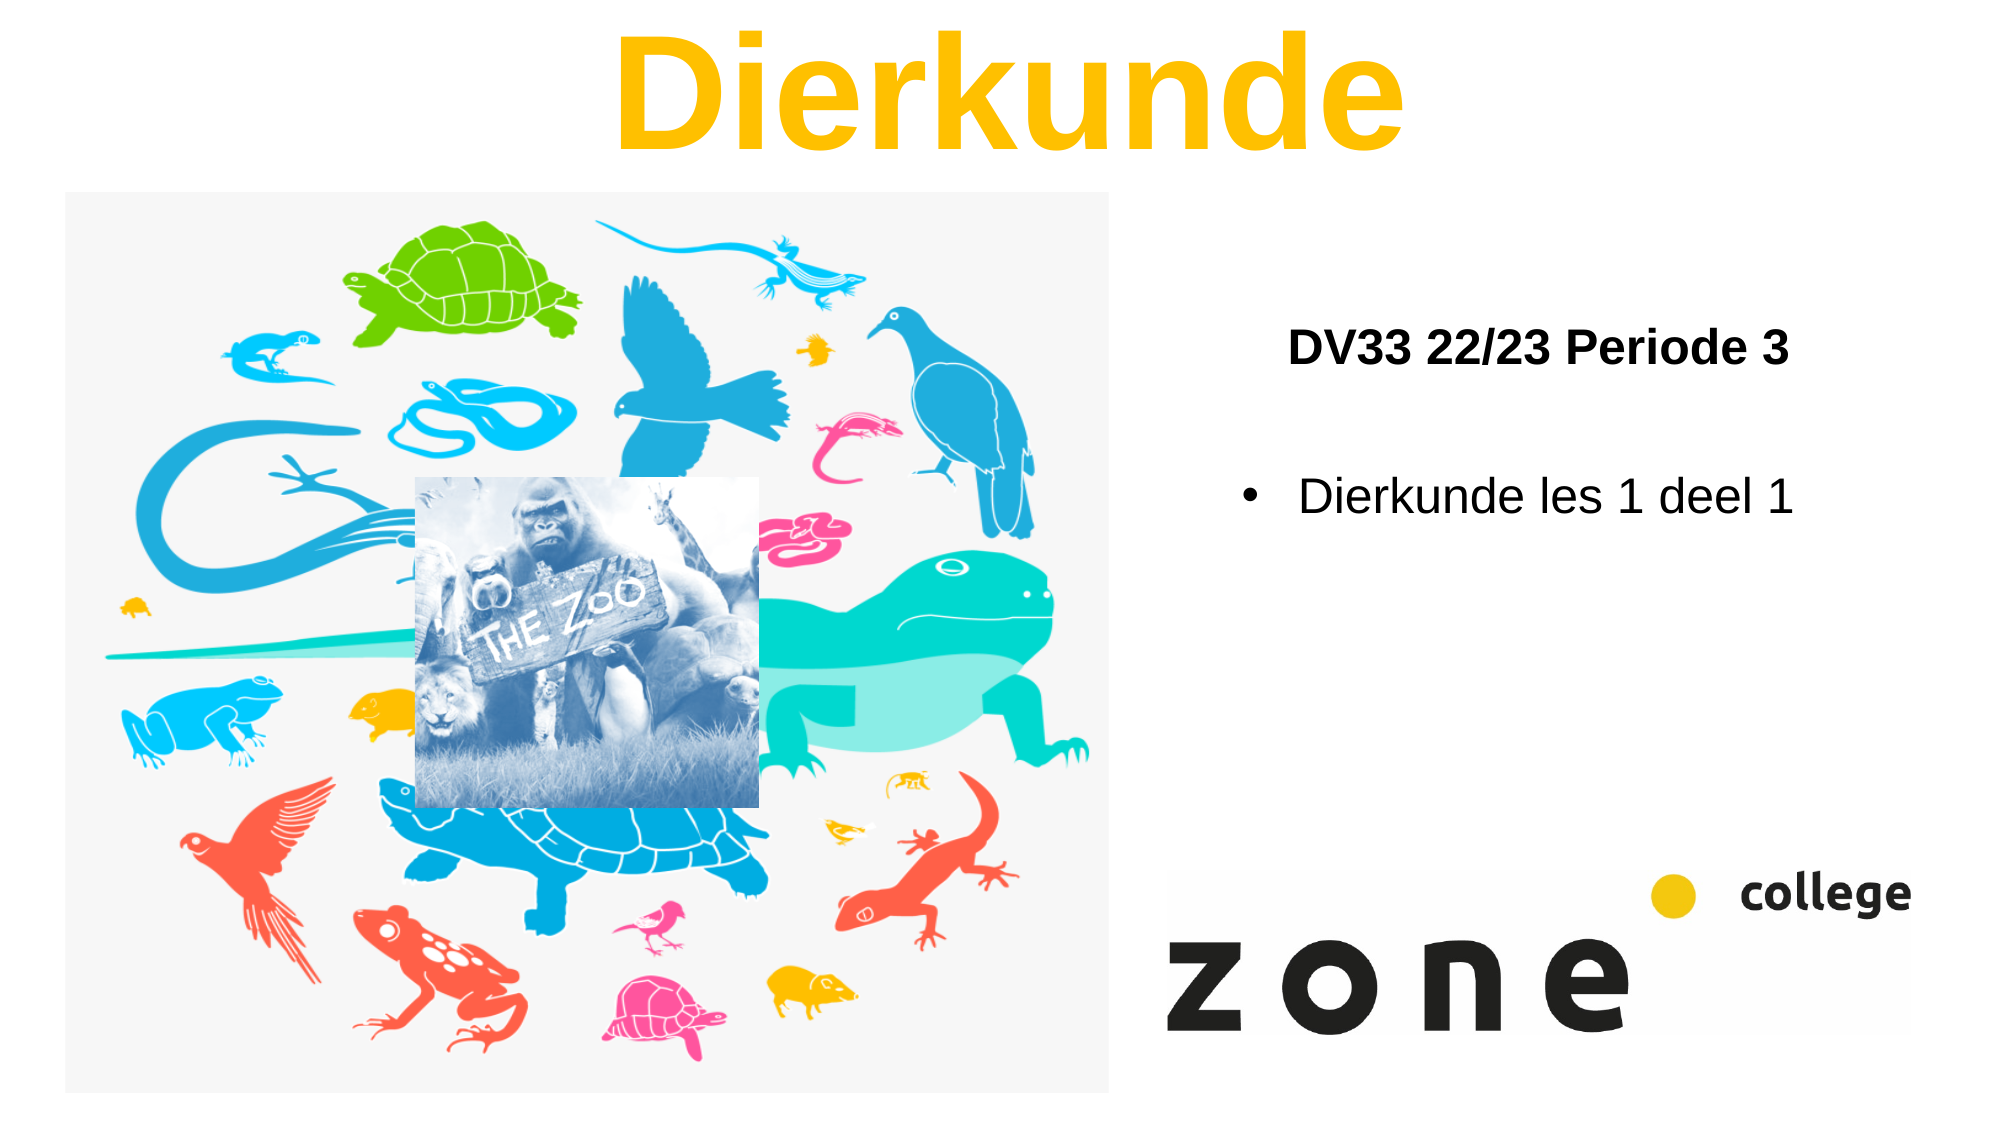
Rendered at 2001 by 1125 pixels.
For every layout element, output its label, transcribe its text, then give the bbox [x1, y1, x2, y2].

picture [65, 192, 1109, 1093]
picture [1167, 869, 1911, 1035]
subtitle DV33 22/23 Periode 3 Dierkunde les 1 deel 1 [1226, 313, 1852, 869]
title Dierkunde [36, 0, 1984, 193]
